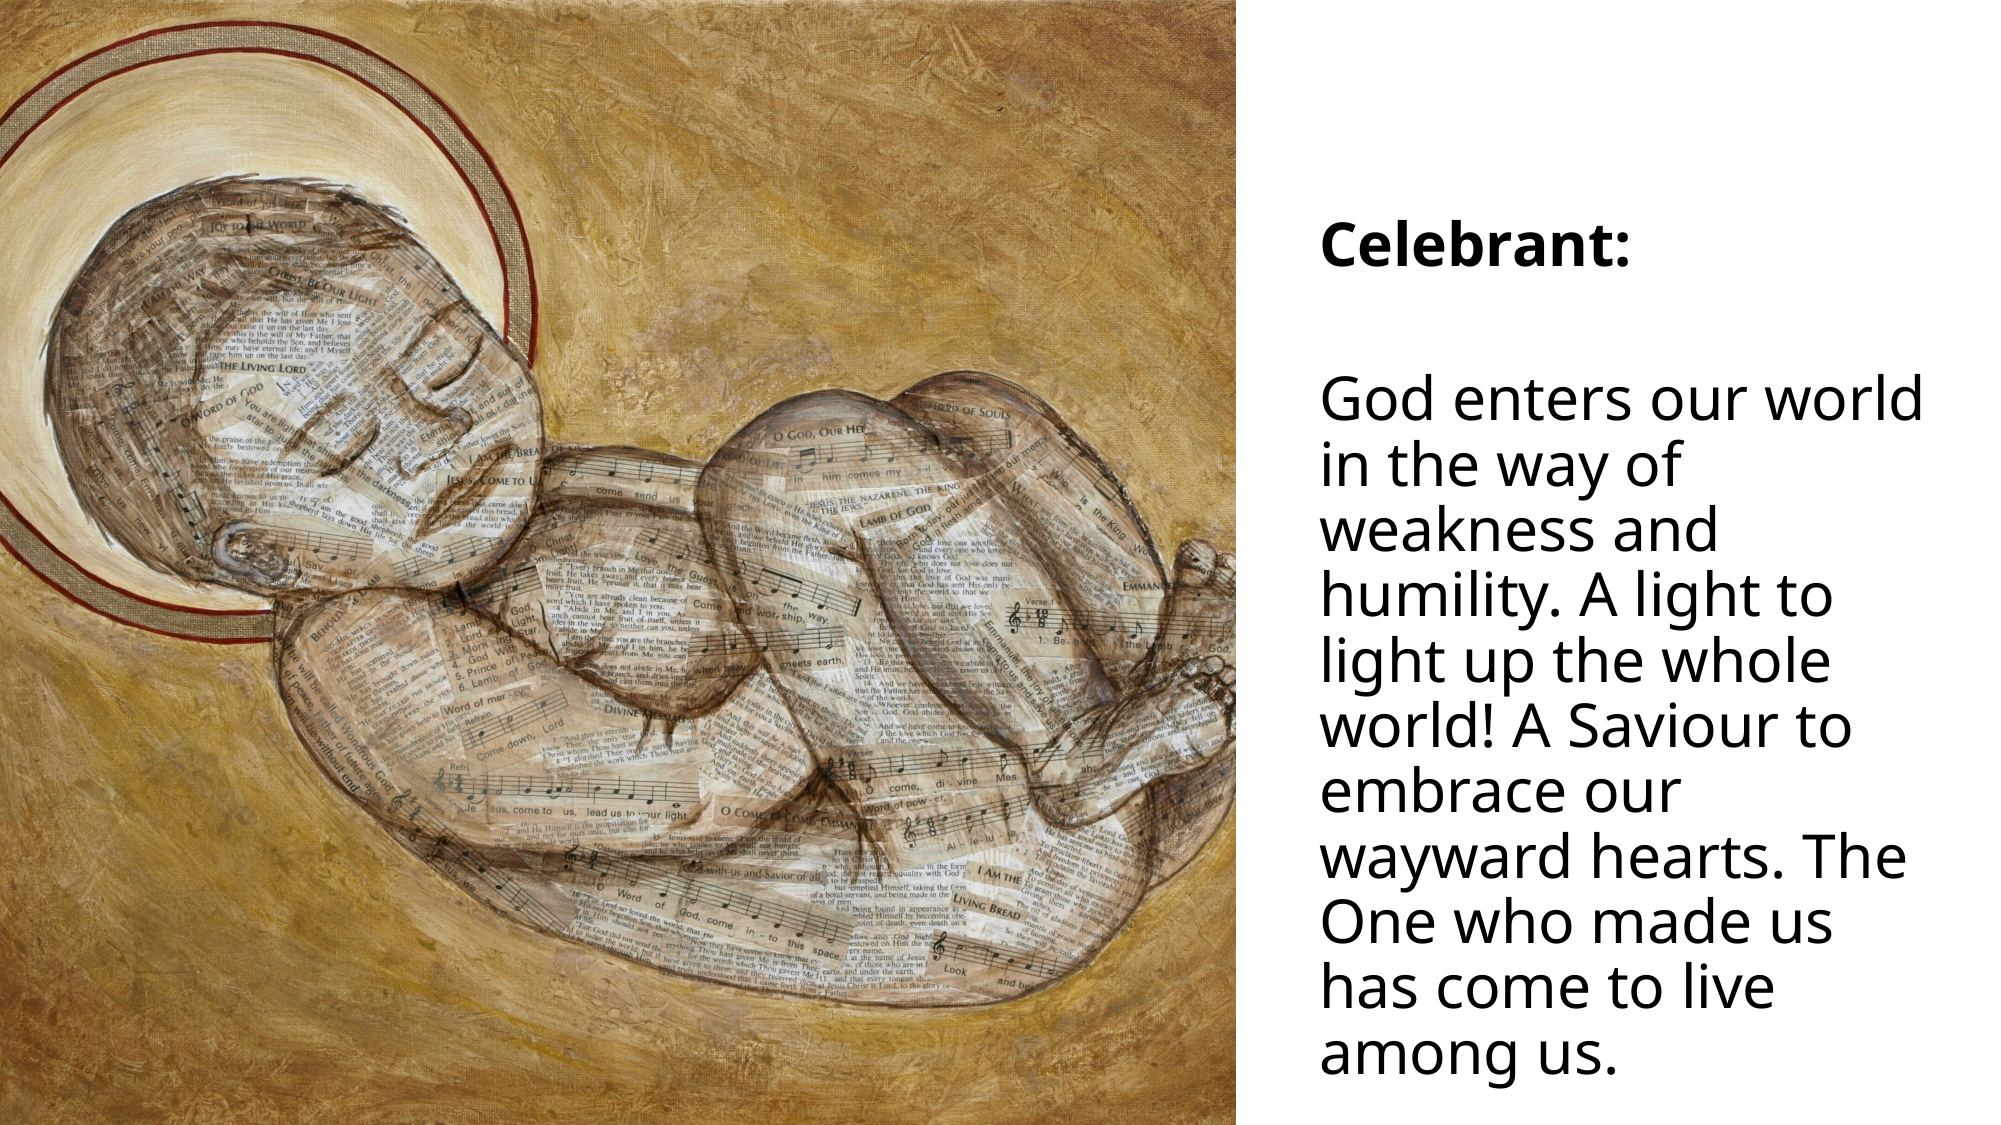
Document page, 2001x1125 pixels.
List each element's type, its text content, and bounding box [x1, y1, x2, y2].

picture [0, 0, 1236, 1125]
text_box Celebrant: God enters our world in the way of weakness and humility. A light to light up the whole world! A Saviour to embrace our wayward hearts. The One who made us has come to live among us. [1304, 206, 1956, 1096]
